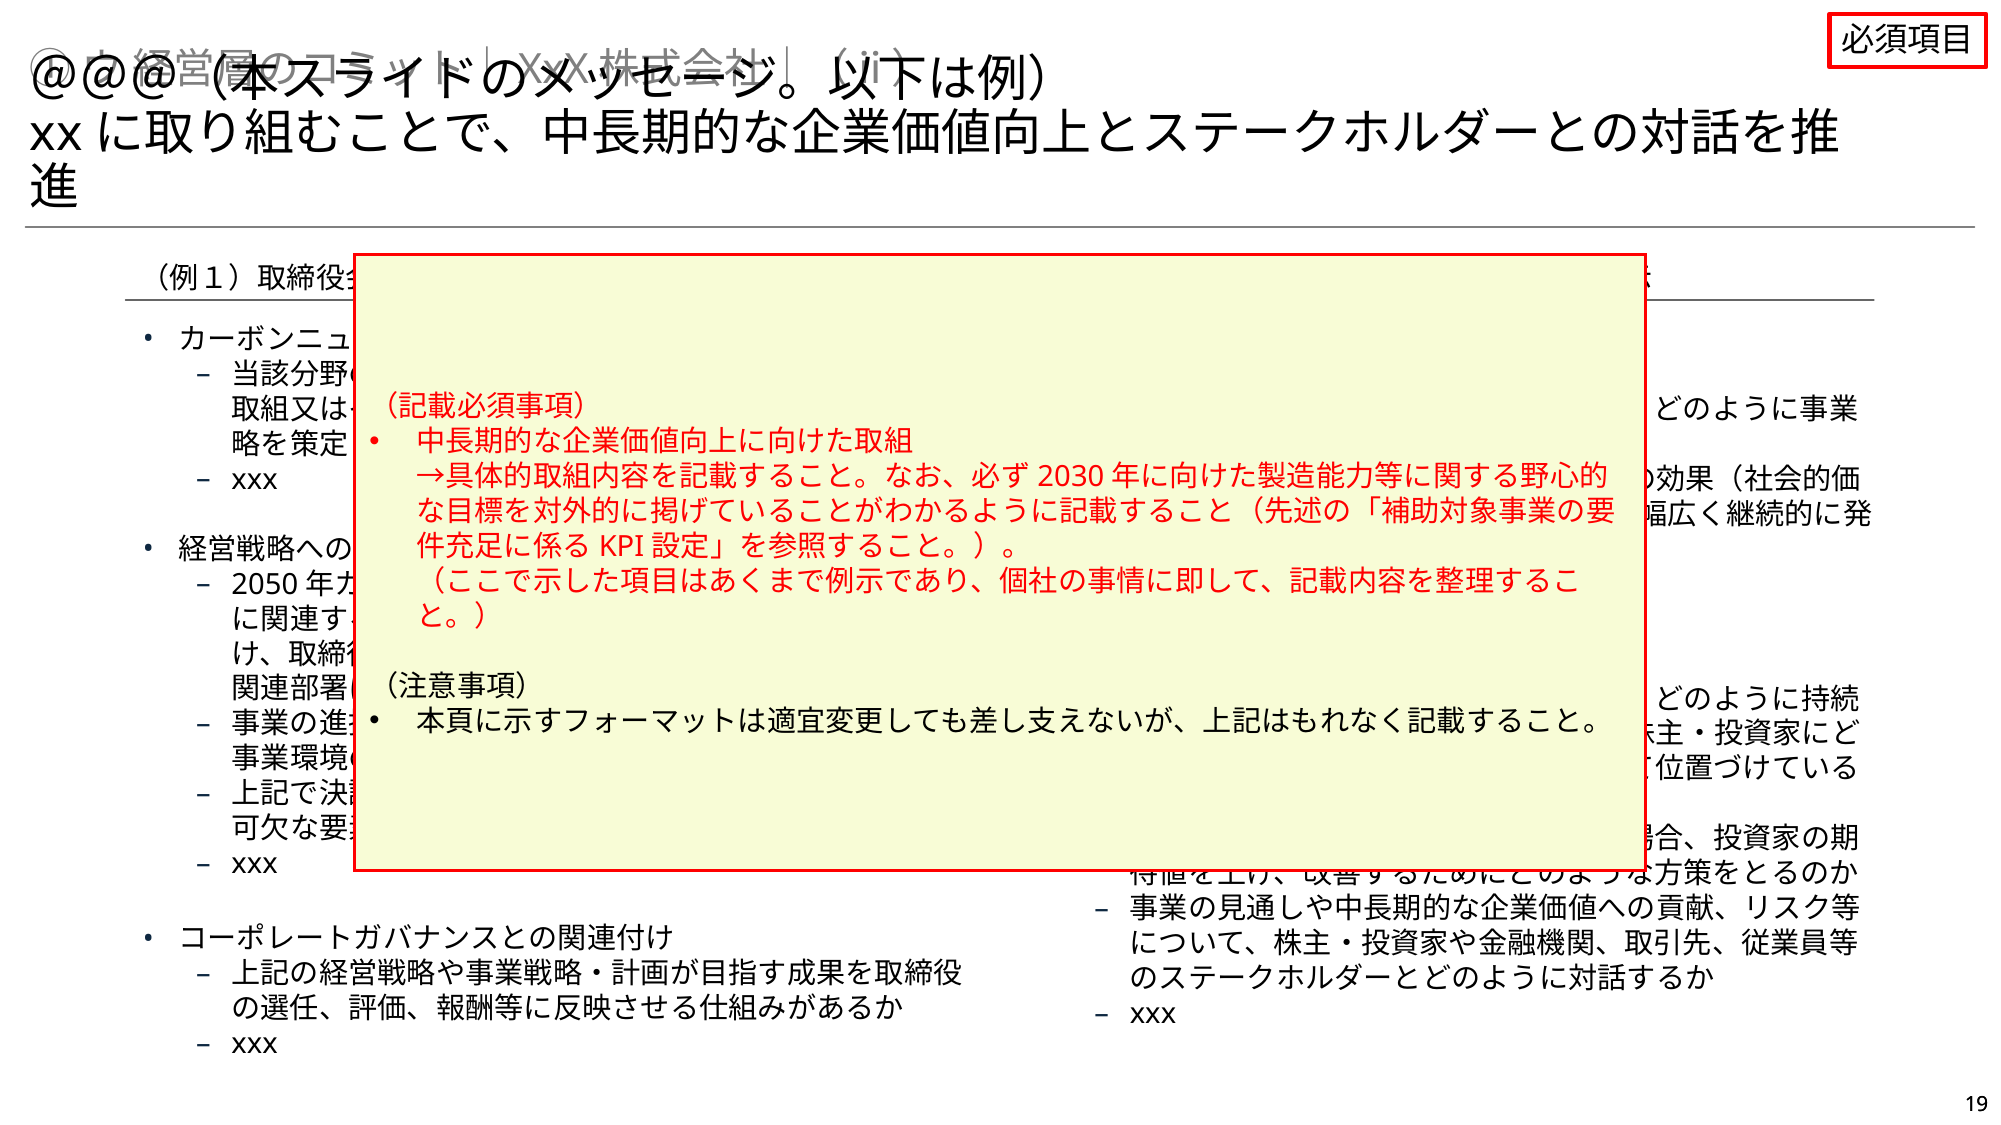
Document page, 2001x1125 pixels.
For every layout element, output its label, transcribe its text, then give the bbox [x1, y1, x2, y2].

text_box ＠＠＠（本スライドのメッセージ。以下は例） xxに取り組むことで、中長期的な企業価値向上とステークホルダーとの対話を推進 [29, 53, 1875, 216]
text_box カーボンニュートラルに向けた全社戦略 当該分野の範囲を超えたカーボンニュートラルに向けた取組又はイノベーション推進体制整備等について全社戦略を策定しているか xxx 経営戦略への位置づけ、事業戦略・事業計画の決議・変更 2050年カーボンニュートラルの実現に向けて、本事業に関連する事業戦略又は計画を明確に経営戦略に位置づけ、取締役会で意思決定しているか。その内容を社内の関連部署に広く周知するか 事業の進捗状況や課題を取締役会等でモニタリングし、事業環境の変化等に応じて見直しを行うか 上記で決議された事業戦略・計画において、本事業が不可欠な要素として、優先度高く位置づけられるか xxx コーポレートガバナンスとの関連付け 上記の経営戦略や事業戦略・計画が目指す成果を取締役の選任、評価、報酬等に反映させる仕組みがあるか xxx [125, 320, 976, 1106]
text_box 必須項目 [1829, 13, 1986, 68]
text_box （記載必須事項） 中長期的な企業価値向上に向けた取組 →具体的取組内容を記載すること。なお、必ず2030年に向けた製造能力等に関する野心的な目標を対外的に掲げていることがわかるように記載すること（先述の「補助対象事業の要件充足に係るKPI設定」を参照すること。）。 （ここで示した項目はあくまで例示であり、個社の事情に即して、記載内容を整理すること。） （注意事項） 本頁に示すフォーマットは適宜変更しても差し支えないが、上記はもれなく記載すること。 [353, 253, 1647, 872]
text_box ①ウ 経営層のコミット｜XxX株式会社｜（ⅱ） [29, 47, 1802, 53]
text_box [125, 252, 977, 301]
text_box 中長期的な企業価値向上に関する情報開示 全社的な経営戦略を示す 株主・投資家に統合報告書等において、どのように事業戦略・計画を明示的に位置づけるか 採択された場合、本事業の概要や事業の効果（社会的価値等）をリリースやIR等でどのように幅広く継続的に発信するか xxx 企業価値向上とステークホルダーとの対話 事業戦略・計画を経営戦略に位置づけ、どのように持続的な企業価値向上につなげていくか、株主・投資家にどのような財務指標を重視し、目標として位置づけているか 当該財務指標の向上が必要と思われる場合、投資家の期待値を上げ、改善するためにどのような方策をとるのか 事業の見通しや中長期的な企業価値への貢献、リスク等について、株主・投資家や金融機関、取引先、従業員等のステークホルダーとどのように対話するか xxx [1023, 320, 1874, 1079]
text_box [1022, 252, 1875, 301]
